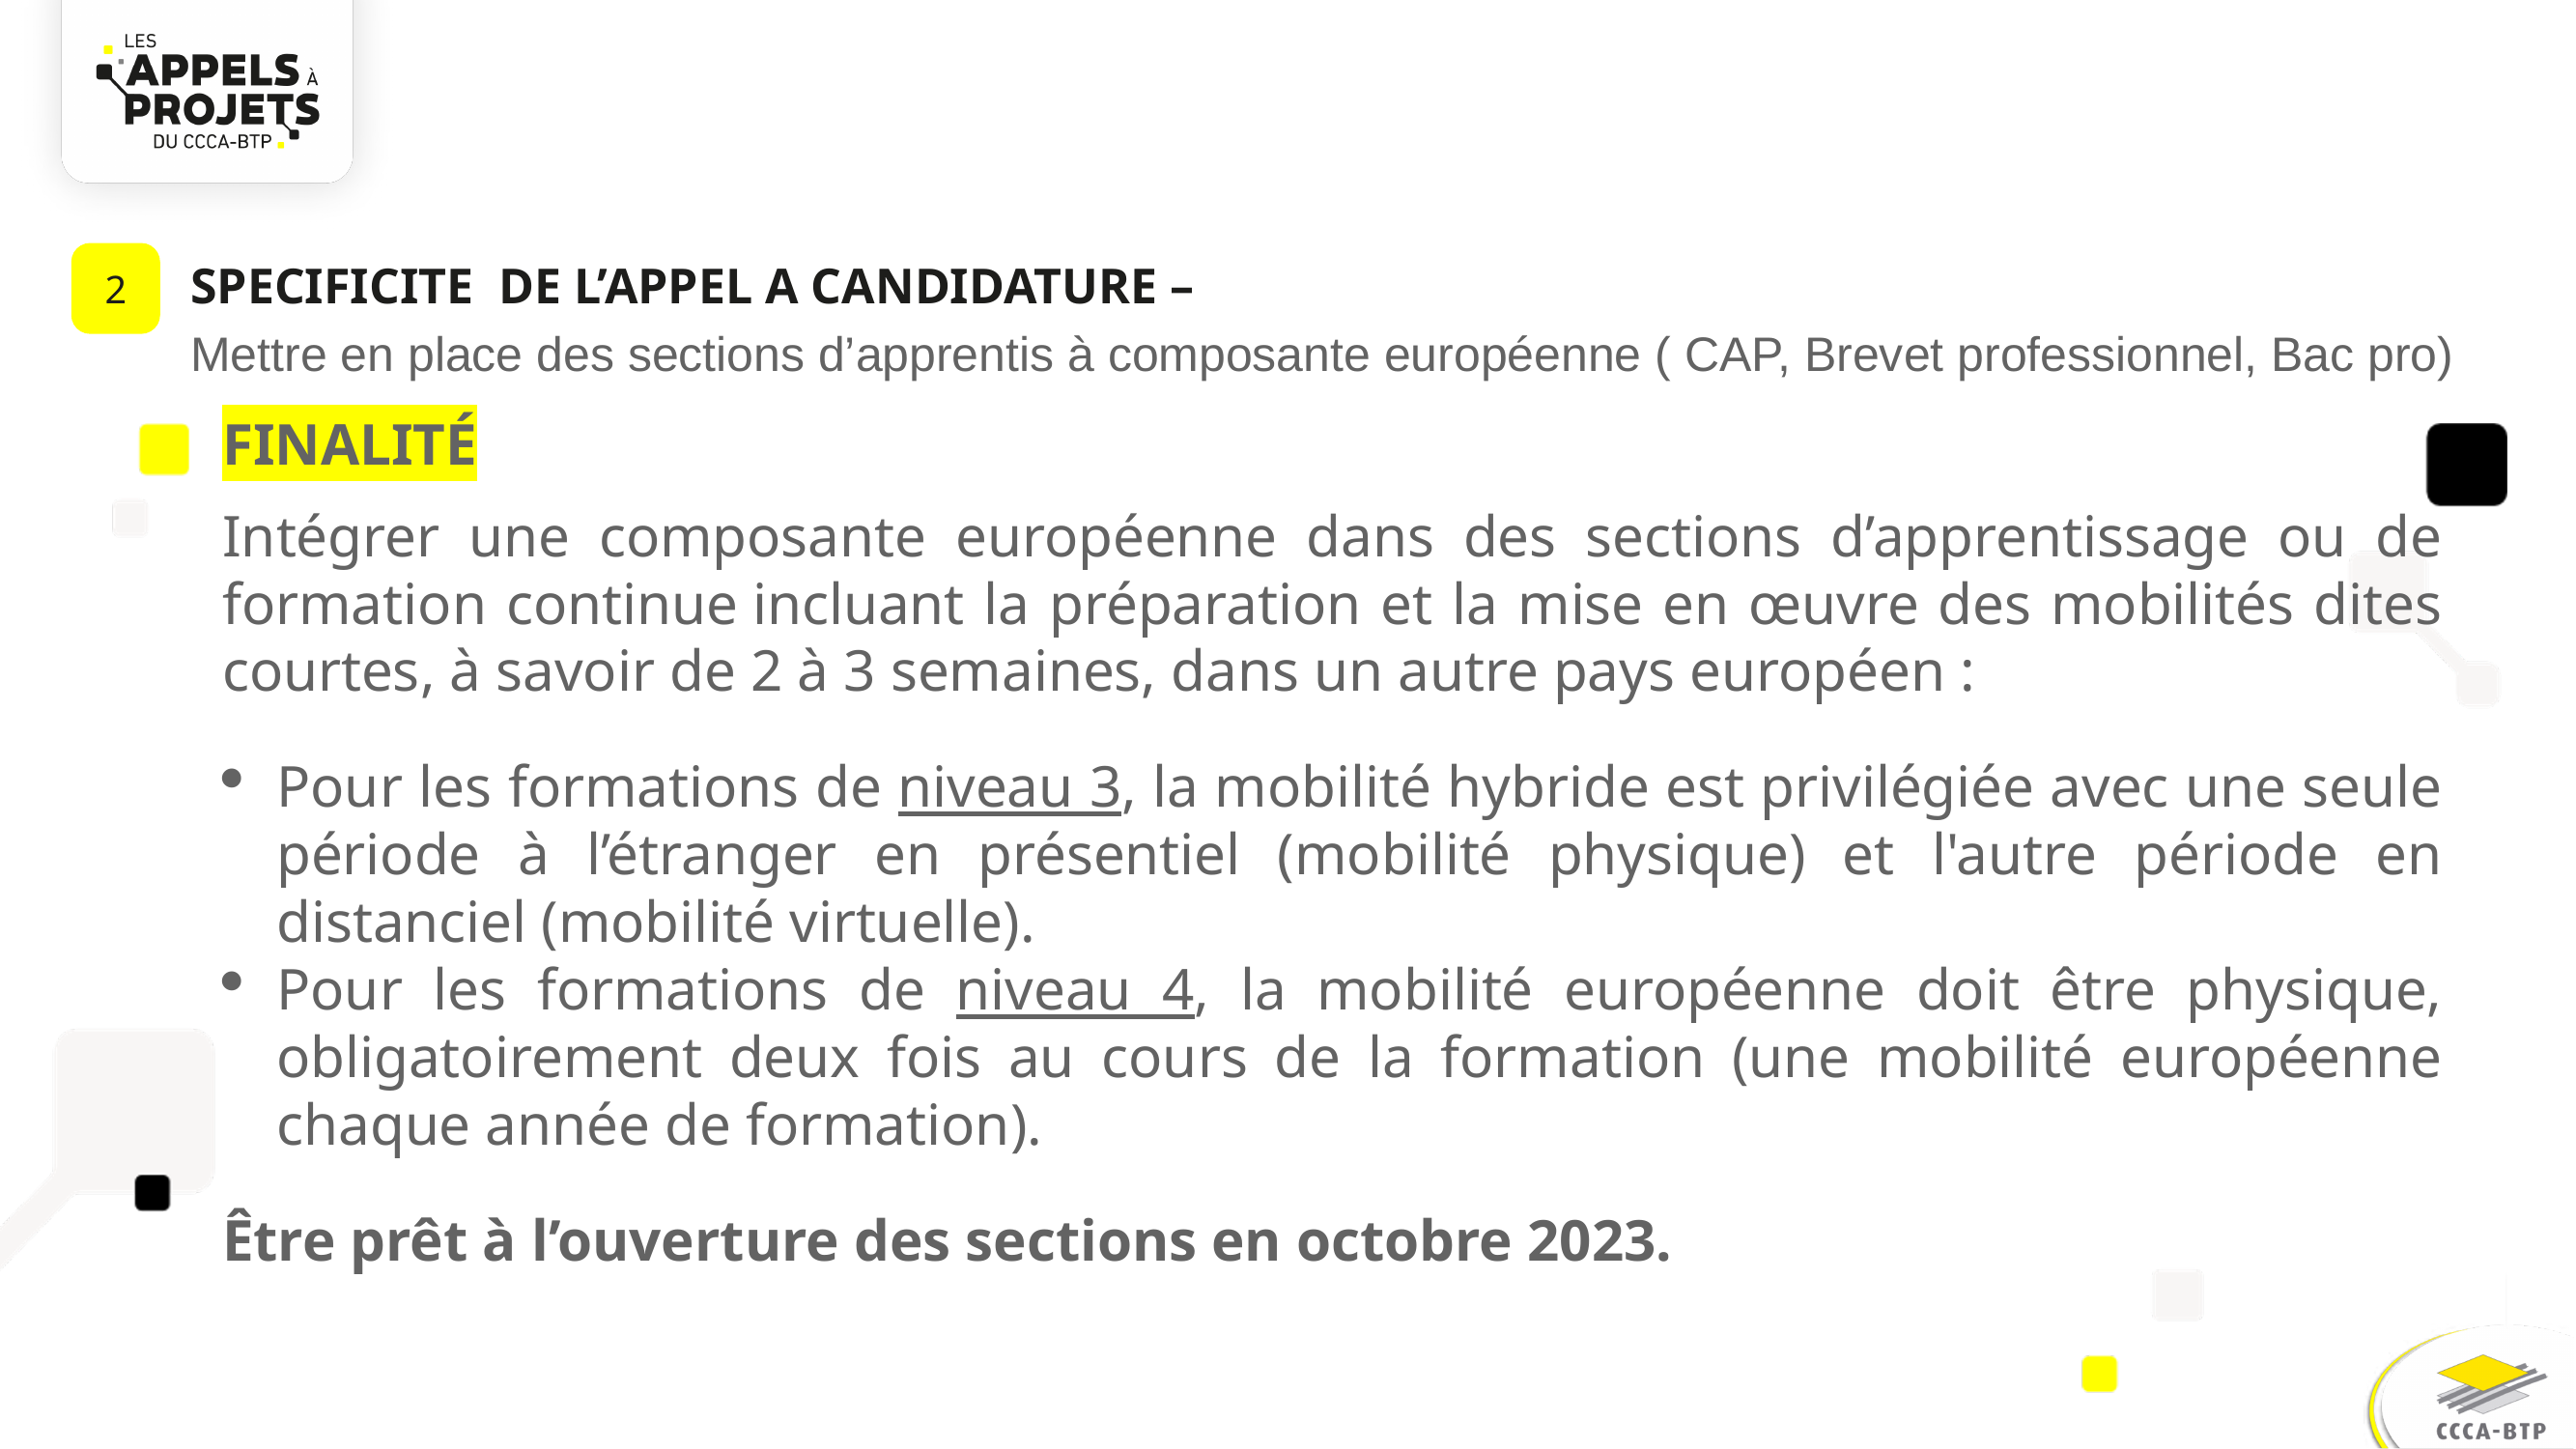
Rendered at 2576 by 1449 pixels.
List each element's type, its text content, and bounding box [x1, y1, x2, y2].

picture [0, 0, 416, 246]
text_box SPECIFICITE DE L’APPEL A CANDIDATURE – Mettre en place des sections d’apprentis à composante européenne ( CAP, Brevet professionnel, Bac pro) [159, 242, 2505, 402]
text_box FINALITÉ Intégrer une composante européenne dans des sections d’apprentissage ou de formation continue incluant la préparation et la mise en œuvre des mobilités dites courtes, à savoir de 2 à 3 semaines, dans un autre pays européen : Pour les formations de niveau 3, la mobilité hybride est privilégiée avec une seule période à l’étranger en présentiel (mobilité physique) et l'autre période en distanciel (mobilité virtuelle). Pour les formations de niveau 4, la mobilité européenne doit être physique, obligatoirement deux fois au cours de la formation (une mobilité européenne chaque année de formation). Être prêt à l’ouverture des sections en octobre 2023. [208, 401, 2457, 1280]
picture [0, 423, 2574, 1449]
text_box 2 [70, 242, 161, 335]
